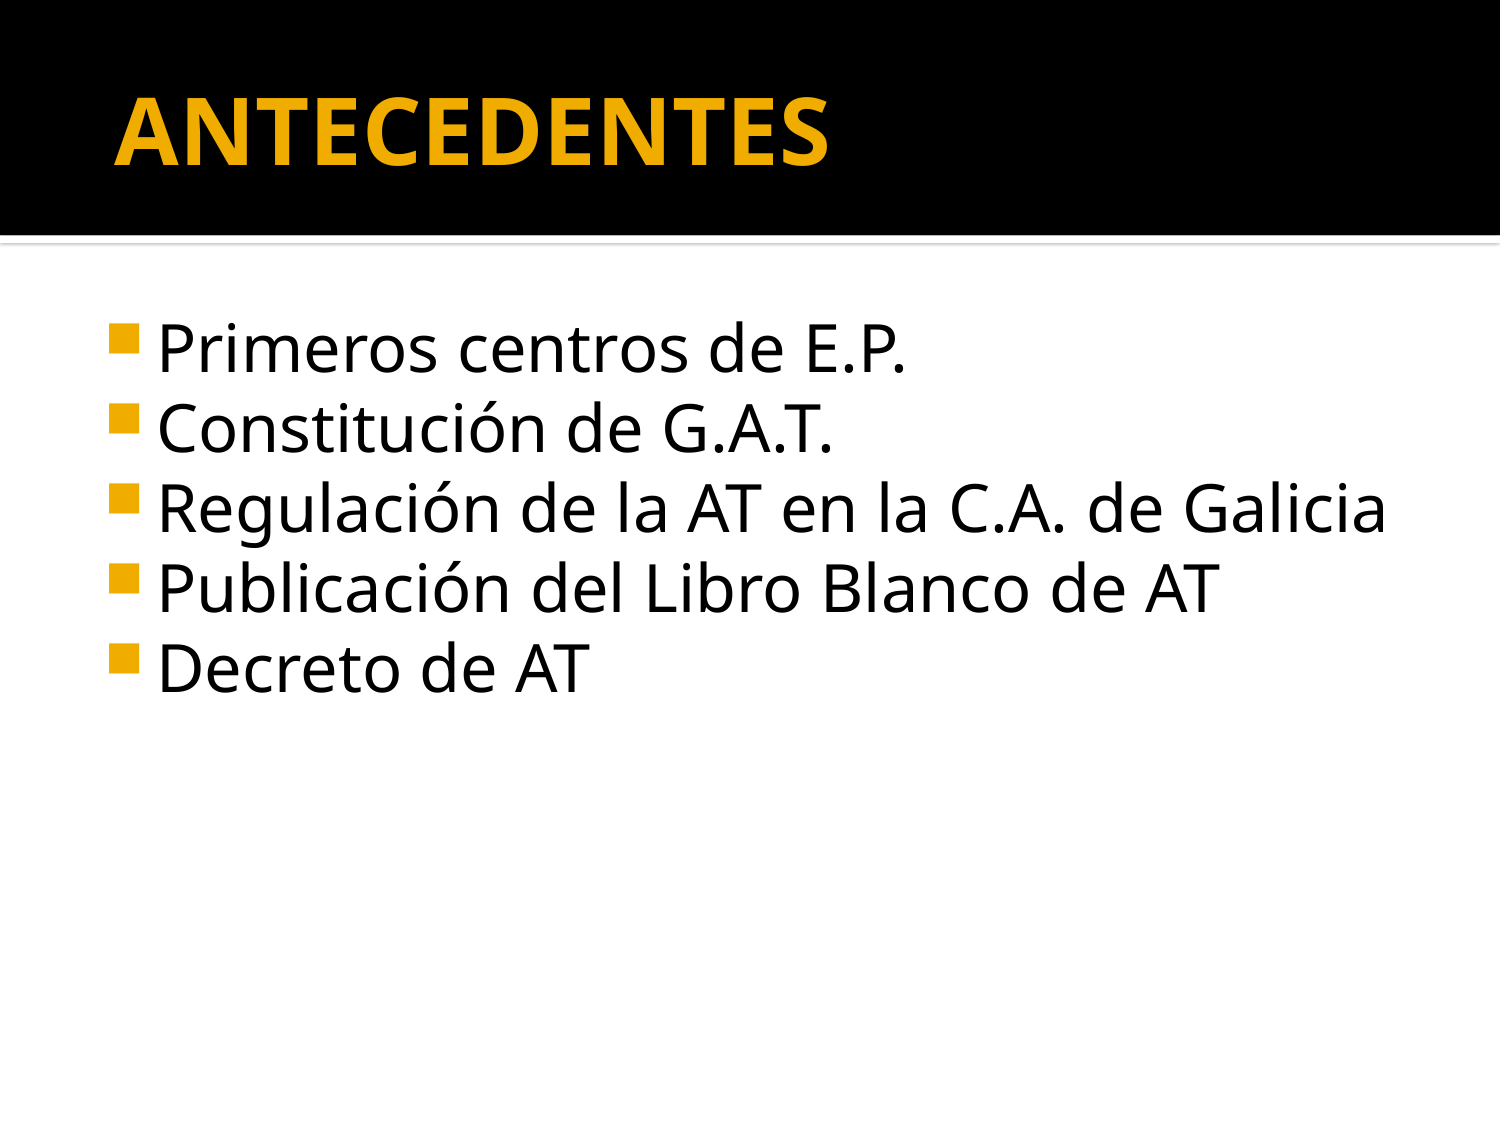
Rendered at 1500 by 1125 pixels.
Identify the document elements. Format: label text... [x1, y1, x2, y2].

list Primeros centros de E.P. Constitución de G.A.T. Regulación de la AT en la C.A. de Galicia Publicación del Libro Blanco de AT Decreto de AT [75, 291, 1425, 1050]
title ANTECEDENTES [75, 25, 1425, 231]
